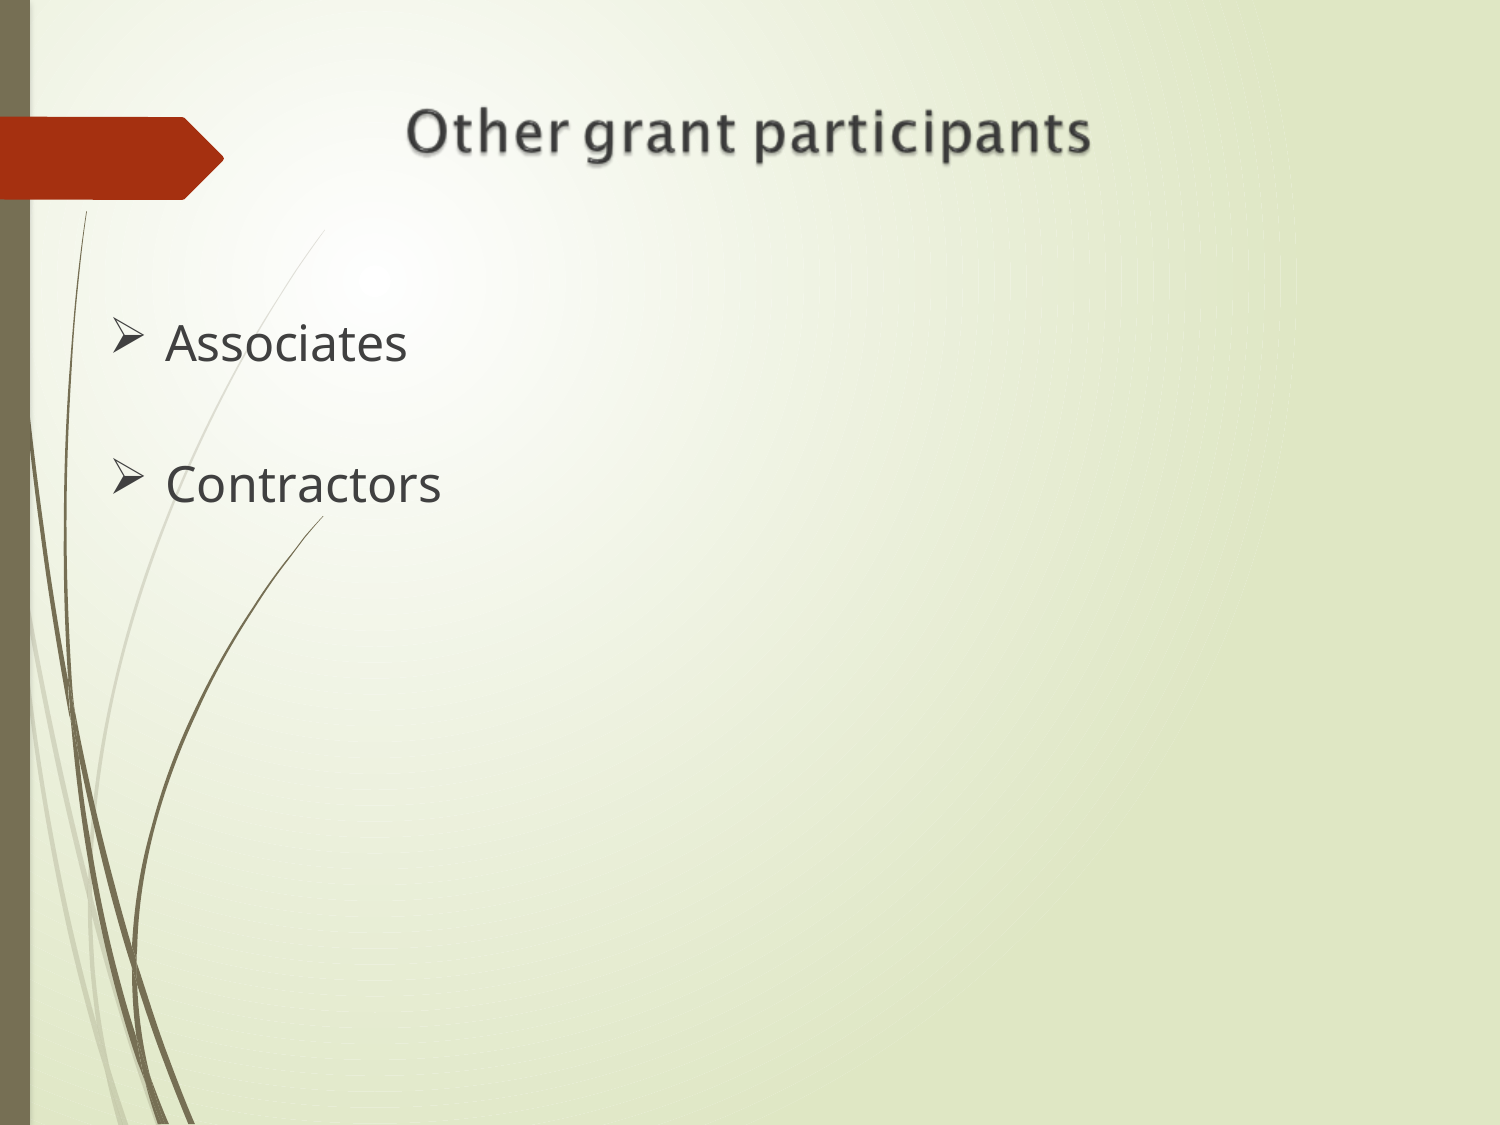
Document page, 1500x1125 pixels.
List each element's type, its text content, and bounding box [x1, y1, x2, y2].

text_box Associates Contractors [106, 311, 513, 513]
text_box [364, 81, 1168, 183]
